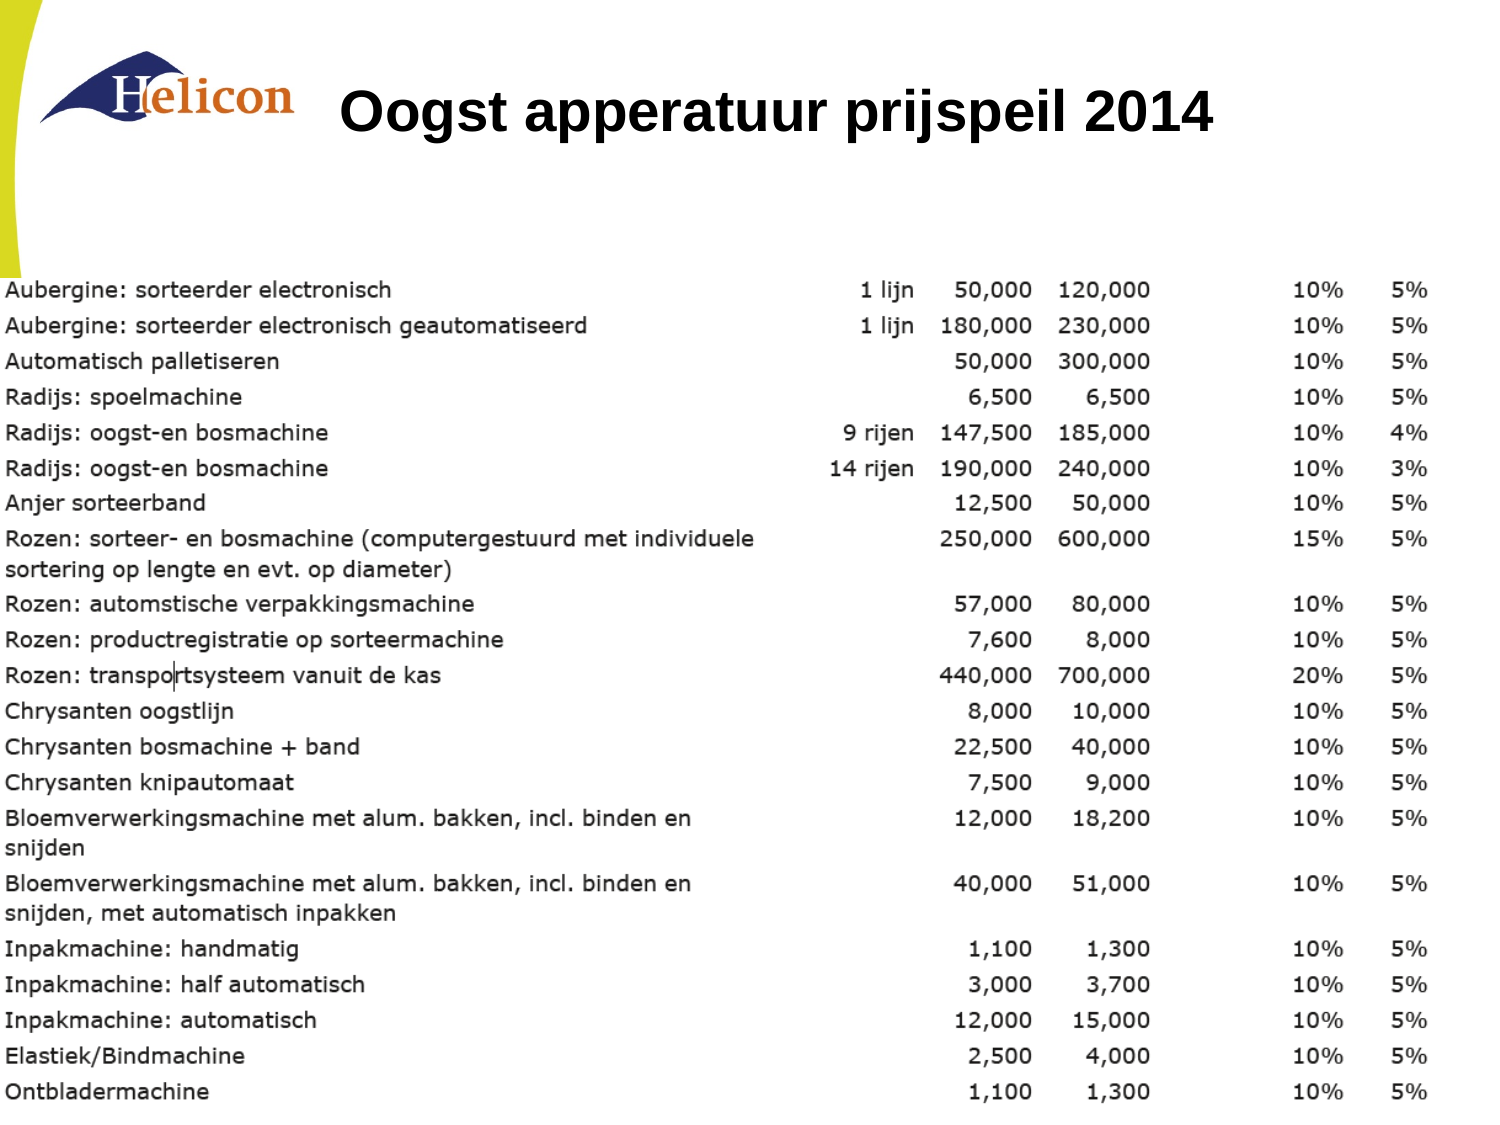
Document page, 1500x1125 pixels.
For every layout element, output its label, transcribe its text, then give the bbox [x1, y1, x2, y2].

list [0, 278, 1495, 1125]
picture [0, 0, 1500, 1125]
title Oogst apperatuur prijspeil 2014 [324, 54, 1415, 161]
